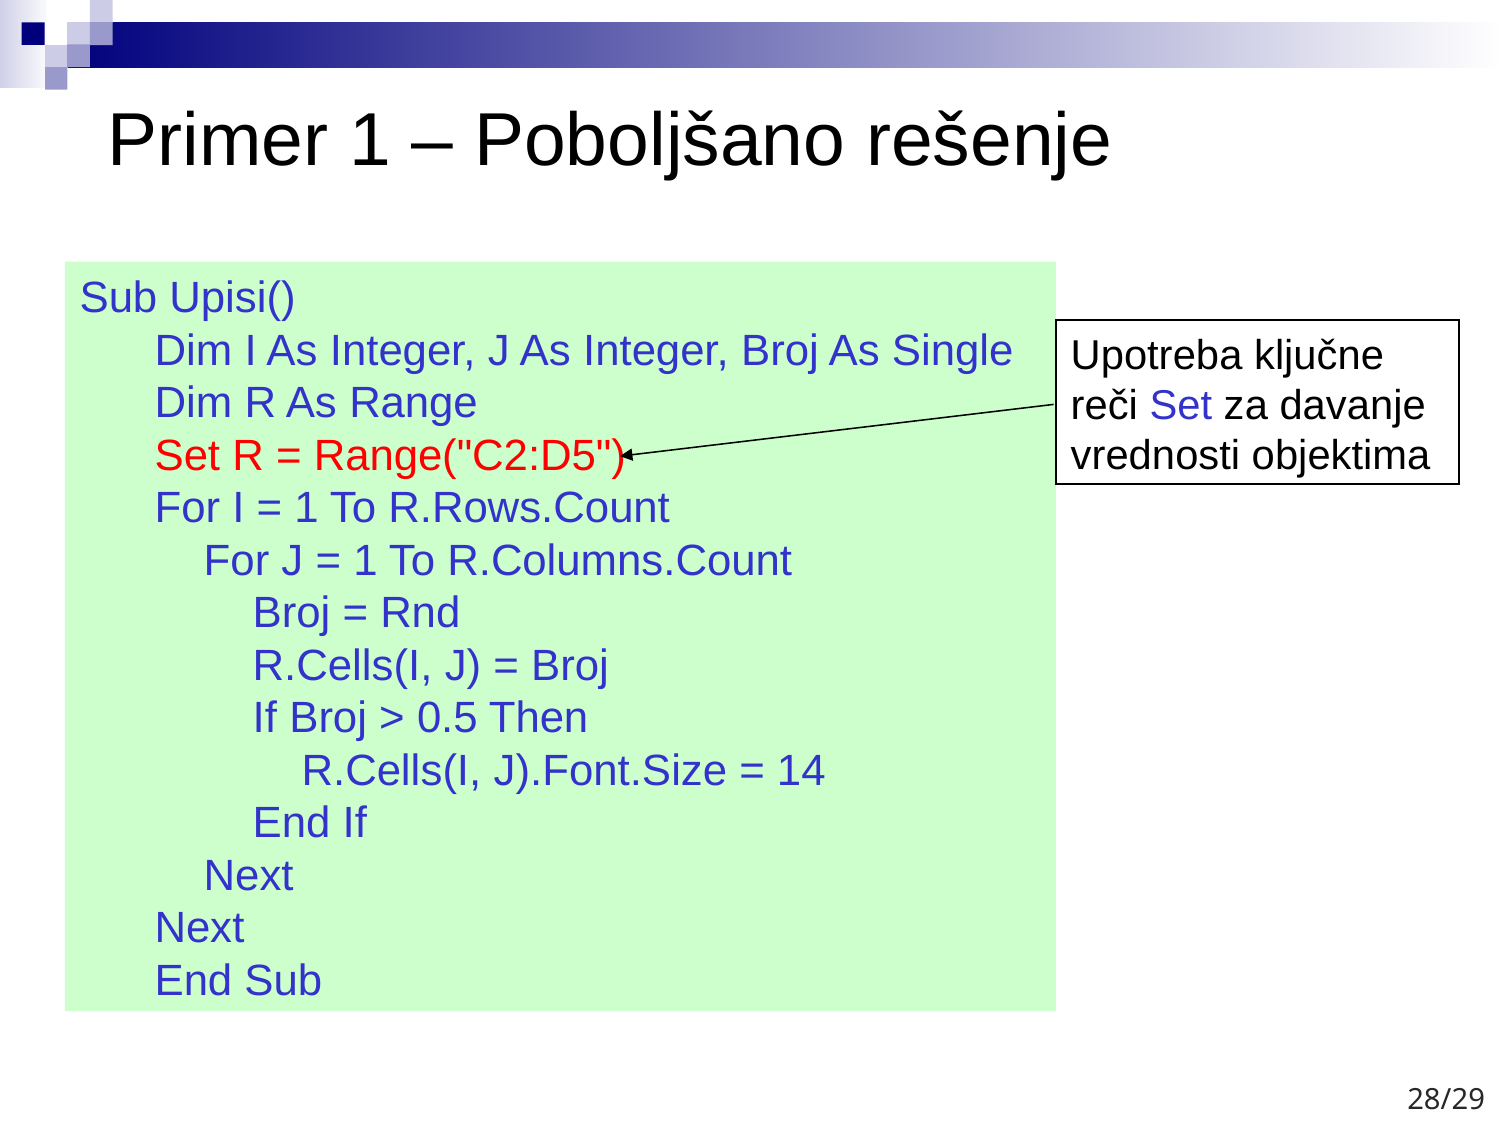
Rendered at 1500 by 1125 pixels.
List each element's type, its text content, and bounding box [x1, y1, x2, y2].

text_box Sub Upisi() Dim I As Integer, J As Integer, Broj As Single Dim R As Range Set R = Range("C2:D5") For I = 1 To R.Rows.Count For J = 1 To R.Columns.Count Broj = Rnd R.Cells(I, J) = Broj If Broj > 0.5 Then R.Cells(I, J).Font.Size = 14 End If Next Next End Sub [64, 261, 1056, 1012]
text_box 28/29 [1374, 1072, 1500, 1123]
text_box Upotreba ključne reči Set za davanje vrednosti objektima [1055, 320, 1459, 484]
text_box [620, 404, 1054, 461]
title Primer 1 – Poboljšano rešenje [92, 75, 1207, 197]
